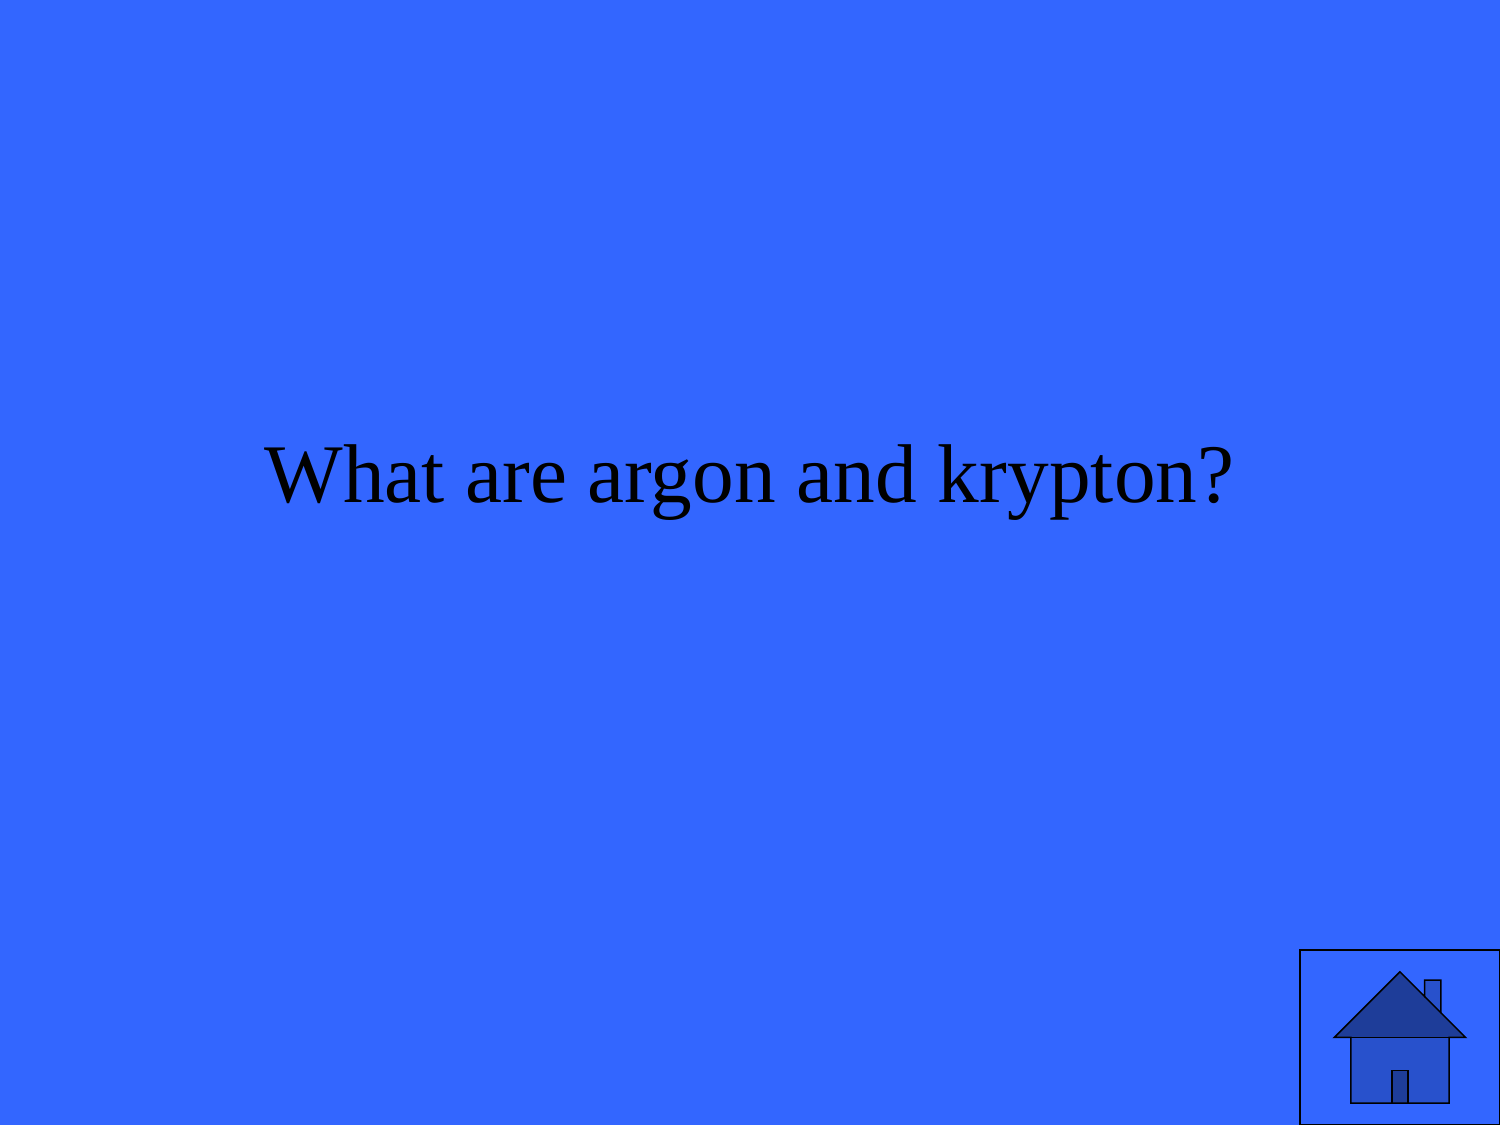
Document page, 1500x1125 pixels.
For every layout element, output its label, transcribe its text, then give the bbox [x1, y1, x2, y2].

text_box [1299, 950, 1500, 1125]
title What are argon and krypton? [112, 374, 1388, 563]
